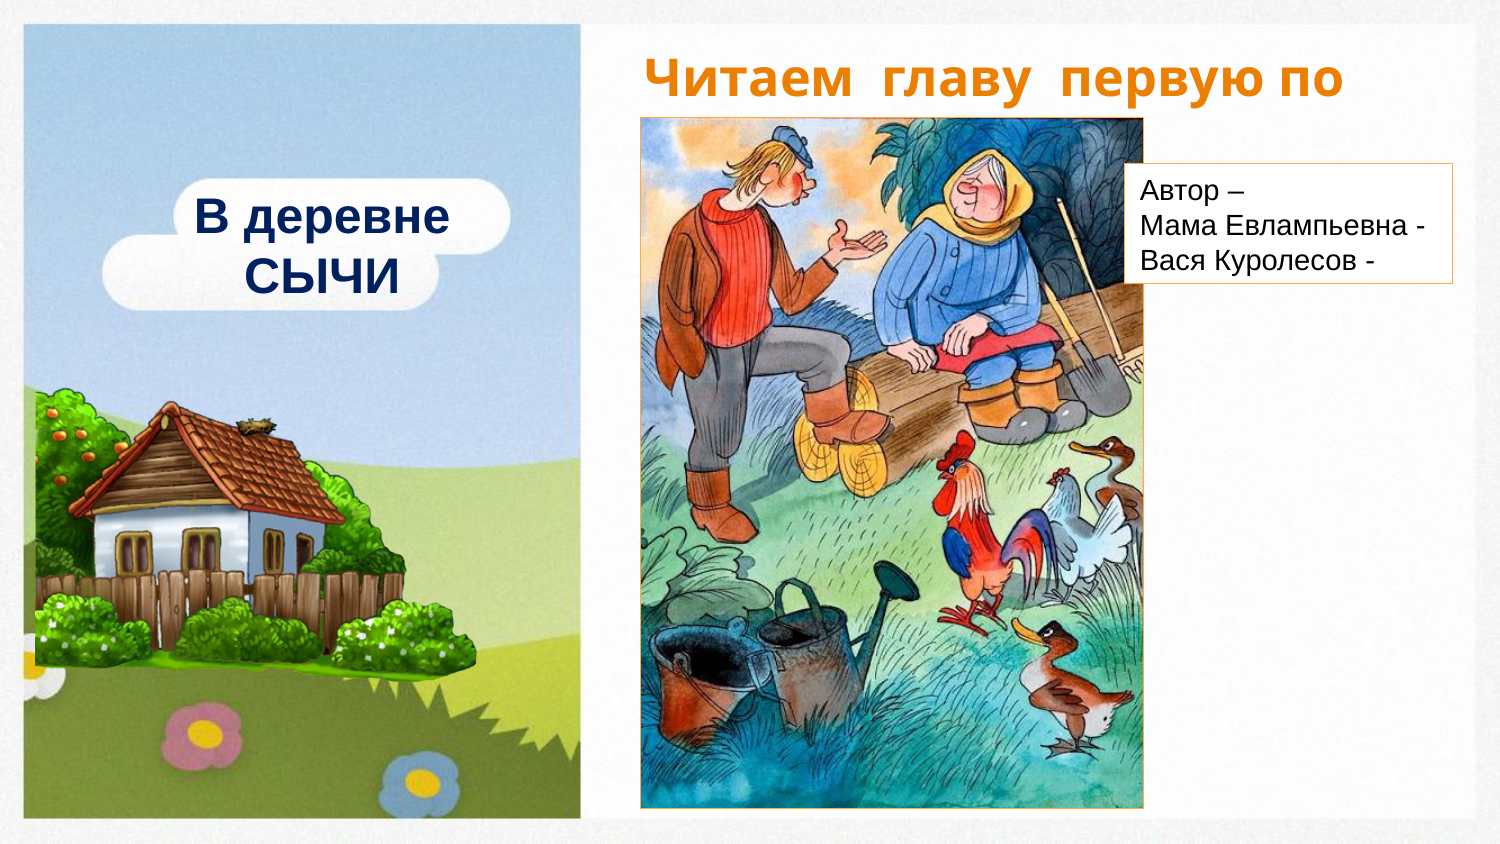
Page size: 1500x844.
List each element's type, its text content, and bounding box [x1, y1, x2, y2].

title Читаем главу первую по ролям [629, 29, 1456, 189]
text_box Автор – Мама Евлампьевна - Вася Куролесов - [1147, 163, 1453, 284]
picture [0, 0, 1500, 844]
text_box В деревне СЫЧИ [175, 175, 469, 311]
